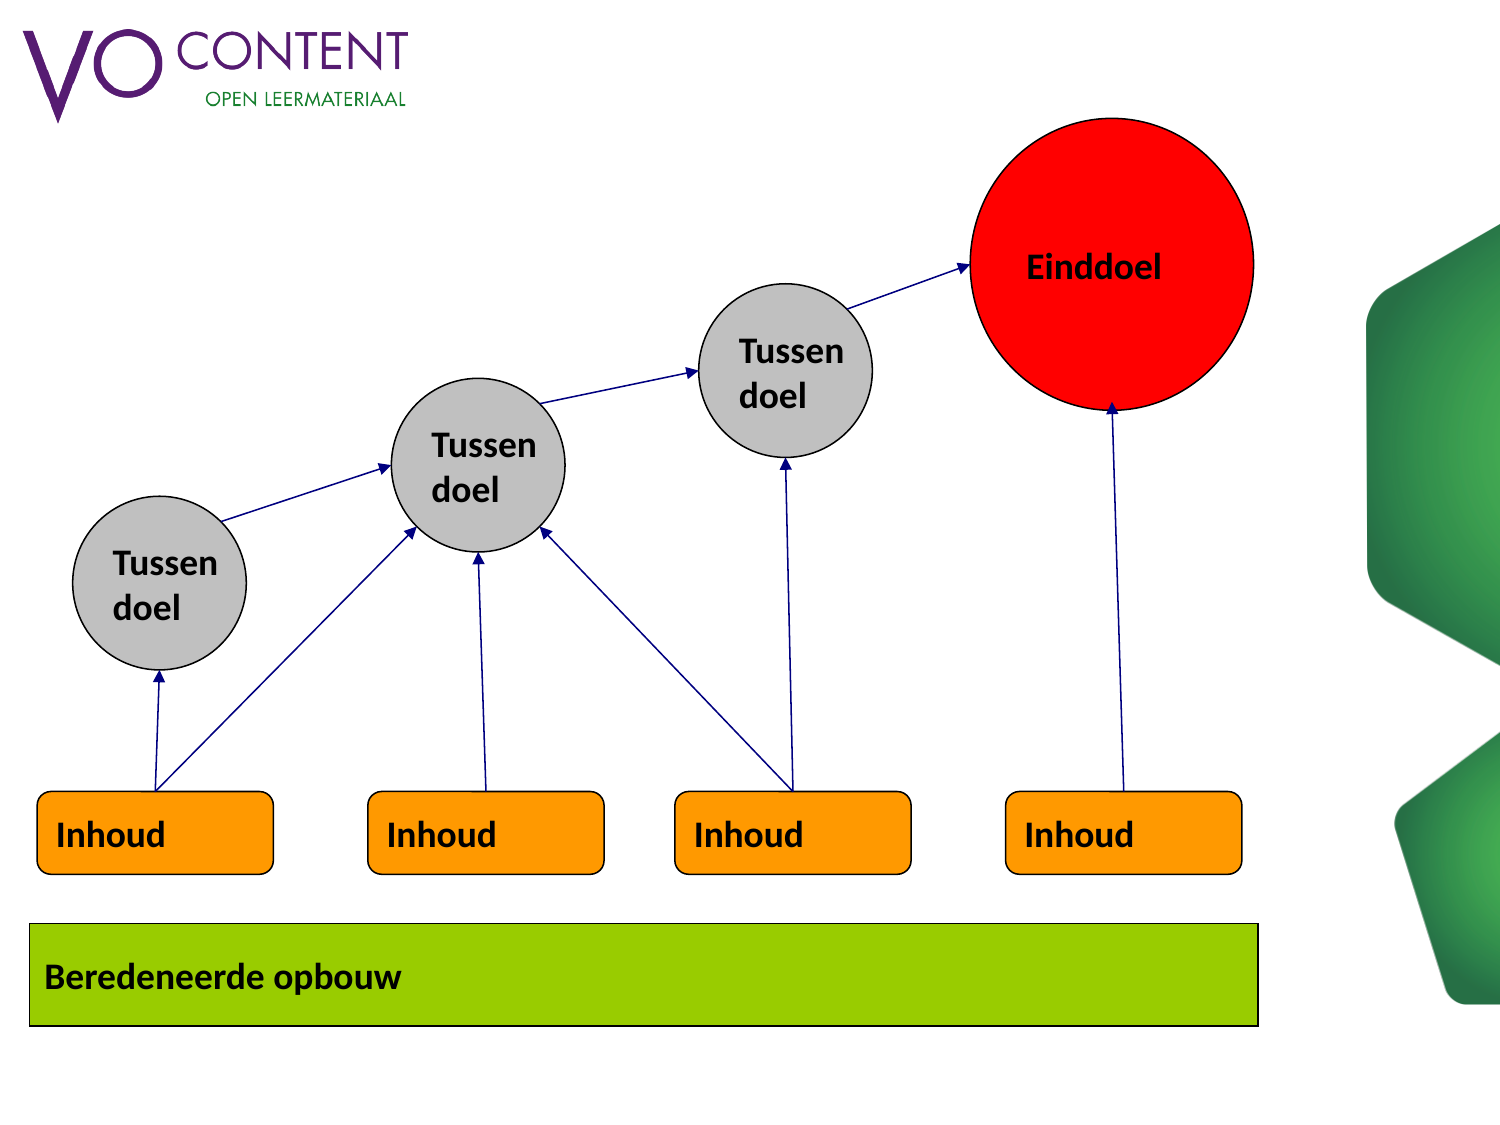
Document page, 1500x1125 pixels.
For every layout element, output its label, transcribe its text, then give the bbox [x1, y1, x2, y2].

text_box Inhoud [37, 791, 274, 875]
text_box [220, 465, 392, 523]
text_box Tussen doel [72, 496, 215, 670]
text_box Tussen doel [698, 283, 873, 458]
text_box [785, 457, 794, 525]
text_box Inhoud [674, 791, 912, 875]
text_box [155, 526, 418, 792]
text_box Beredeneerde opbouw [29, 923, 1258, 1027]
text_box Tussen doel [391, 378, 566, 552]
text_box Inhoud [1005, 791, 1242, 875]
text_box Inhoud [367, 791, 605, 875]
picture [22, 29, 408, 124]
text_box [1111, 409, 1125, 792]
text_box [846, 264, 971, 310]
picture [1366, 222, 1500, 1005]
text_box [539, 370, 699, 404]
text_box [478, 551, 487, 792]
text_box Einddoel [970, 118, 1254, 411]
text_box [539, 526, 794, 792]
